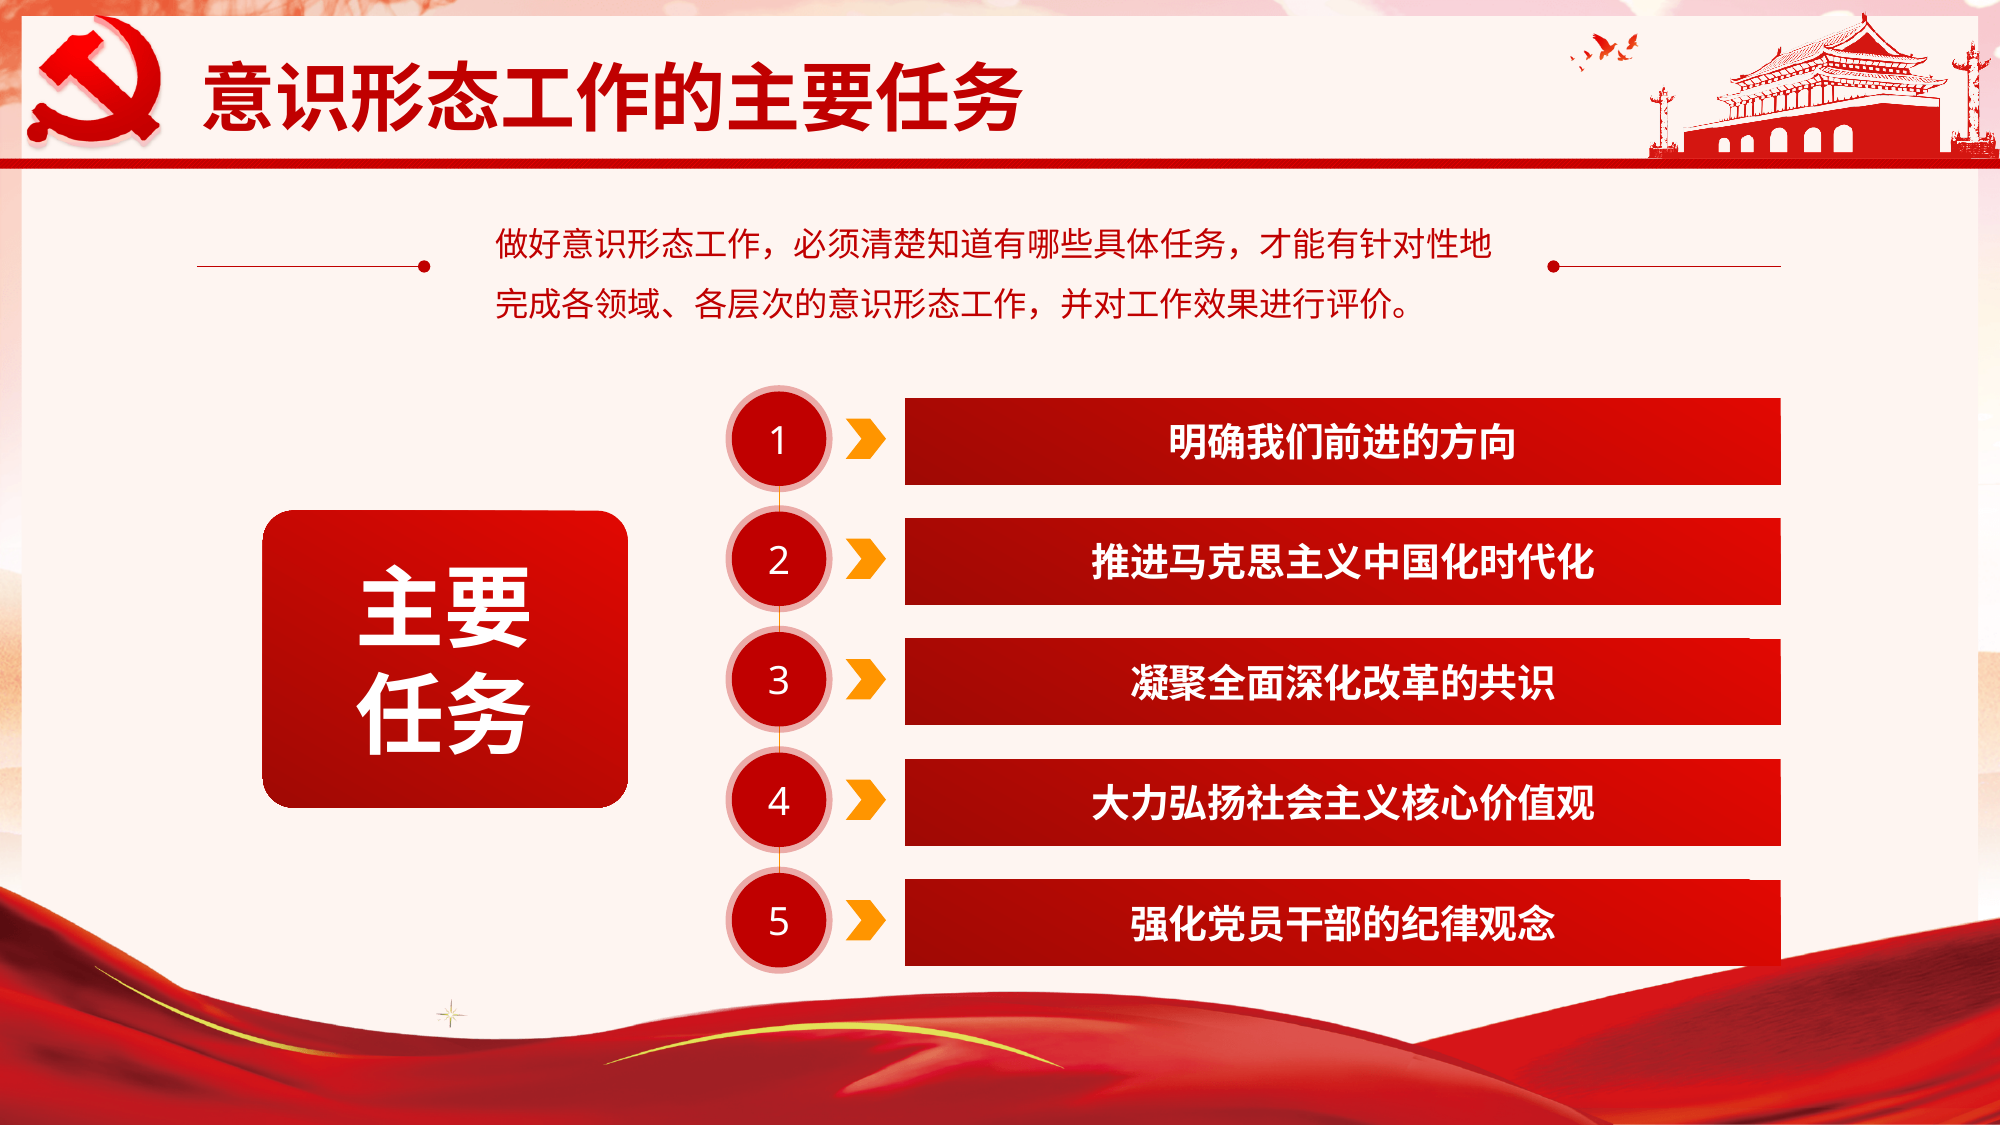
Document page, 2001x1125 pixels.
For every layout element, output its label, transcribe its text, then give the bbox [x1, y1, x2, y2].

text_box [261, 509, 629, 809]
text_box 推进马克思主义中国化时代化 [904, 517, 1782, 605]
text_box 大力弘扬社会主义核心价值观 [904, 758, 1782, 846]
text_box 凝聚全面深化改革的共识 [904, 638, 1782, 726]
text_box 2 [780, 510, 828, 608]
text_box 主要 任务 [262, 544, 627, 773]
text_box 4 [730, 751, 779, 849]
text_box 3 [780, 631, 828, 728]
text_box 3 [730, 630, 779, 728]
text_box 5 [730, 871, 828, 969]
text_box [843, 417, 888, 460]
text_box 2 [730, 510, 779, 608]
text_box [843, 899, 888, 942]
picture [0, 0, 2000, 159]
text_box 明确我们前进的方向 [904, 397, 1782, 485]
text_box 1 [730, 390, 828, 487]
text_box [843, 537, 888, 580]
text_box 强化党员干部的纪律观念 [904, 878, 1782, 967]
picture [0, 169, 2000, 1125]
text_box [843, 778, 888, 821]
text_box 做好意识形态工作，必须清楚知道有哪些具体任务，才能有针对性地完成各领域、各层次的意识形态工作，并对工作效果进行评价。 [480, 195, 1520, 331]
text_box 4 [780, 751, 828, 849]
text_box [843, 658, 888, 701]
